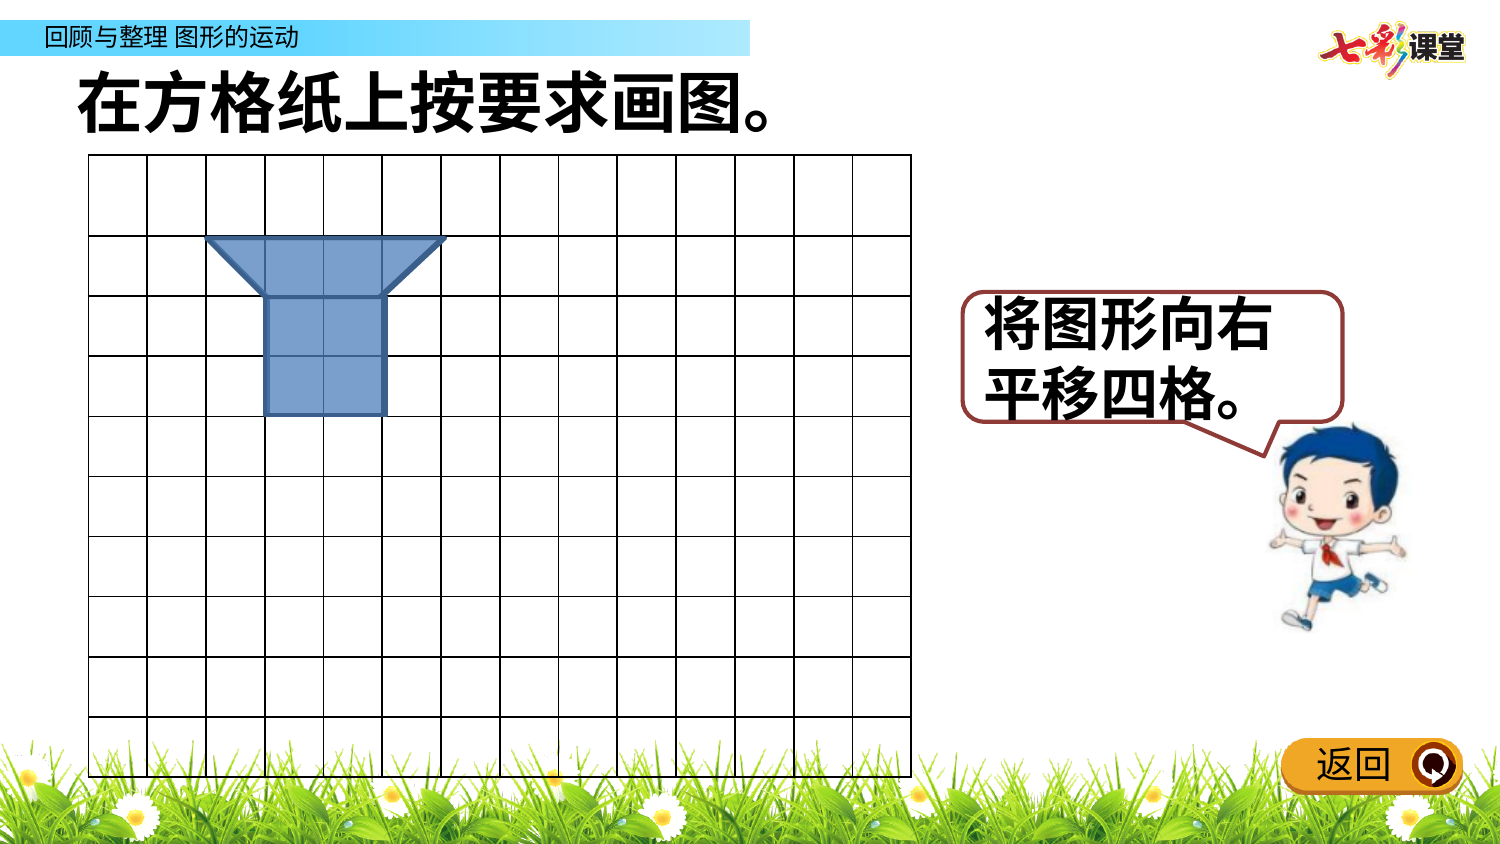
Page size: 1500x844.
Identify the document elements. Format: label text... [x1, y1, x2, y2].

table_cell [89, 658, 146, 716]
table_cell [853, 297, 910, 355]
table_cell [148, 297, 200, 355]
text_box 将图形向右平移四格。 [960, 289, 1345, 458]
table_cell [442, 417, 499, 476]
table_cell [207, 537, 264, 596]
table_cell [853, 477, 910, 536]
table_cell [266, 477, 323, 536]
table_cell [618, 718, 675, 776]
table_cell [853, 537, 910, 596]
table_cell [266, 658, 323, 716]
table_cell [677, 237, 734, 295]
table_cell [795, 297, 852, 355]
table_cell [677, 537, 734, 596]
table_cell [148, 237, 204, 295]
table_header [383, 156, 440, 235]
table_cell [559, 537, 616, 596]
table_header [736, 156, 793, 235]
table_cell [736, 297, 793, 355]
table_cell [324, 477, 381, 536]
table_cell [795, 477, 852, 536]
table_cell [618, 237, 675, 295]
table_cell [324, 597, 381, 656]
table_cell [677, 297, 734, 355]
table_cell [266, 718, 323, 776]
table_cell [501, 357, 558, 416]
table_cell [736, 658, 793, 716]
table_header [266, 156, 323, 235]
table_cell [442, 477, 499, 536]
table_cell [501, 537, 558, 596]
table_cell [559, 357, 616, 416]
table_cell [442, 537, 499, 596]
table_cell [559, 237, 616, 295]
table_header [677, 156, 734, 235]
table_cell [677, 658, 734, 716]
table_header [207, 156, 264, 235]
table_cell [148, 357, 200, 416]
table_cell [451, 297, 499, 355]
table_cell [148, 537, 205, 596]
table_cell [89, 357, 146, 416]
table_cell [266, 424, 323, 476]
table_cell [853, 357, 910, 416]
table_cell [207, 718, 264, 776]
table_cell [501, 658, 558, 716]
table_cell [501, 297, 558, 355]
table_header [442, 156, 499, 235]
table_cell [148, 477, 205, 536]
table_cell [383, 597, 440, 656]
table_cell [618, 597, 675, 656]
table_cell [559, 658, 616, 716]
table_cell [559, 597, 616, 656]
table_cell [618, 537, 675, 596]
table_cell [853, 658, 910, 716]
table_cell [559, 297, 616, 355]
table_cell [618, 357, 675, 416]
table_header [618, 156, 675, 235]
table_cell [795, 718, 852, 776]
table_cell [442, 718, 499, 776]
table_cell [442, 658, 499, 716]
picture [1266, 421, 1412, 634]
table_cell [266, 597, 323, 656]
table_cell [795, 357, 852, 416]
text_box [205, 237, 443, 416]
picture [1316, 20, 1468, 80]
table_cell [383, 477, 440, 536]
table_cell [853, 718, 910, 776]
picture [0, 740, 1500, 844]
table_cell [324, 537, 381, 596]
table_cell [677, 417, 734, 476]
table_header [795, 156, 852, 235]
table_cell [207, 477, 264, 536]
table_cell [618, 658, 675, 716]
table_cell [89, 237, 146, 295]
table_cell [501, 477, 558, 536]
table_cell [559, 477, 616, 536]
table_header [559, 156, 616, 235]
table_header [324, 156, 381, 235]
table_cell [324, 718, 381, 776]
table_cell [736, 237, 793, 295]
table_cell [559, 718, 616, 776]
table_cell [795, 417, 852, 476]
table_cell [383, 658, 440, 716]
table_cell [148, 658, 205, 716]
table_cell [736, 417, 793, 476]
table_cell [853, 237, 910, 295]
table_cell [677, 477, 734, 536]
table_cell [559, 417, 616, 476]
table_cell [207, 424, 264, 476]
table_cell [148, 718, 205, 776]
table_cell [89, 718, 146, 776]
table_cell [795, 237, 852, 295]
table_cell [447, 237, 499, 295]
table_cell [501, 718, 558, 776]
table_cell [89, 297, 146, 355]
table_cell [677, 357, 734, 416]
table_cell [89, 597, 146, 656]
table_cell [736, 477, 793, 536]
table_cell [618, 297, 675, 355]
table_cell [501, 597, 558, 656]
text_box 在方格纸上按要求画图。 [64, 55, 833, 147]
table_header [89, 156, 146, 235]
table_cell [677, 597, 734, 656]
table_cell [89, 537, 146, 596]
table_cell [736, 537, 793, 596]
table_header [501, 156, 558, 235]
table_cell [148, 417, 205, 476]
table_cell [324, 424, 381, 476]
table_cell [383, 424, 440, 476]
table_header [148, 156, 205, 235]
table_cell [207, 597, 264, 656]
table_cell [451, 357, 499, 416]
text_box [1281, 733, 1464, 795]
table_cell [736, 357, 793, 416]
table_cell [442, 597, 499, 656]
table_cell [853, 597, 910, 656]
table_cell [501, 417, 558, 476]
table_cell [89, 477, 146, 536]
table_cell [207, 658, 264, 716]
table_cell [89, 417, 146, 476]
table_cell [324, 658, 381, 716]
table_cell [736, 597, 793, 656]
table_cell [795, 658, 852, 716]
table_header [853, 156, 910, 235]
table_cell [148, 597, 205, 656]
table_cell [383, 537, 440, 596]
table_cell [618, 477, 675, 536]
table_cell [853, 417, 910, 476]
table_cell [266, 537, 323, 596]
table_cell [501, 237, 558, 295]
table_cell [795, 537, 852, 596]
table_cell [795, 597, 852, 656]
table_cell [736, 718, 793, 776]
table_cell [618, 417, 675, 476]
table_cell [677, 718, 734, 776]
table_cell [383, 718, 440, 776]
